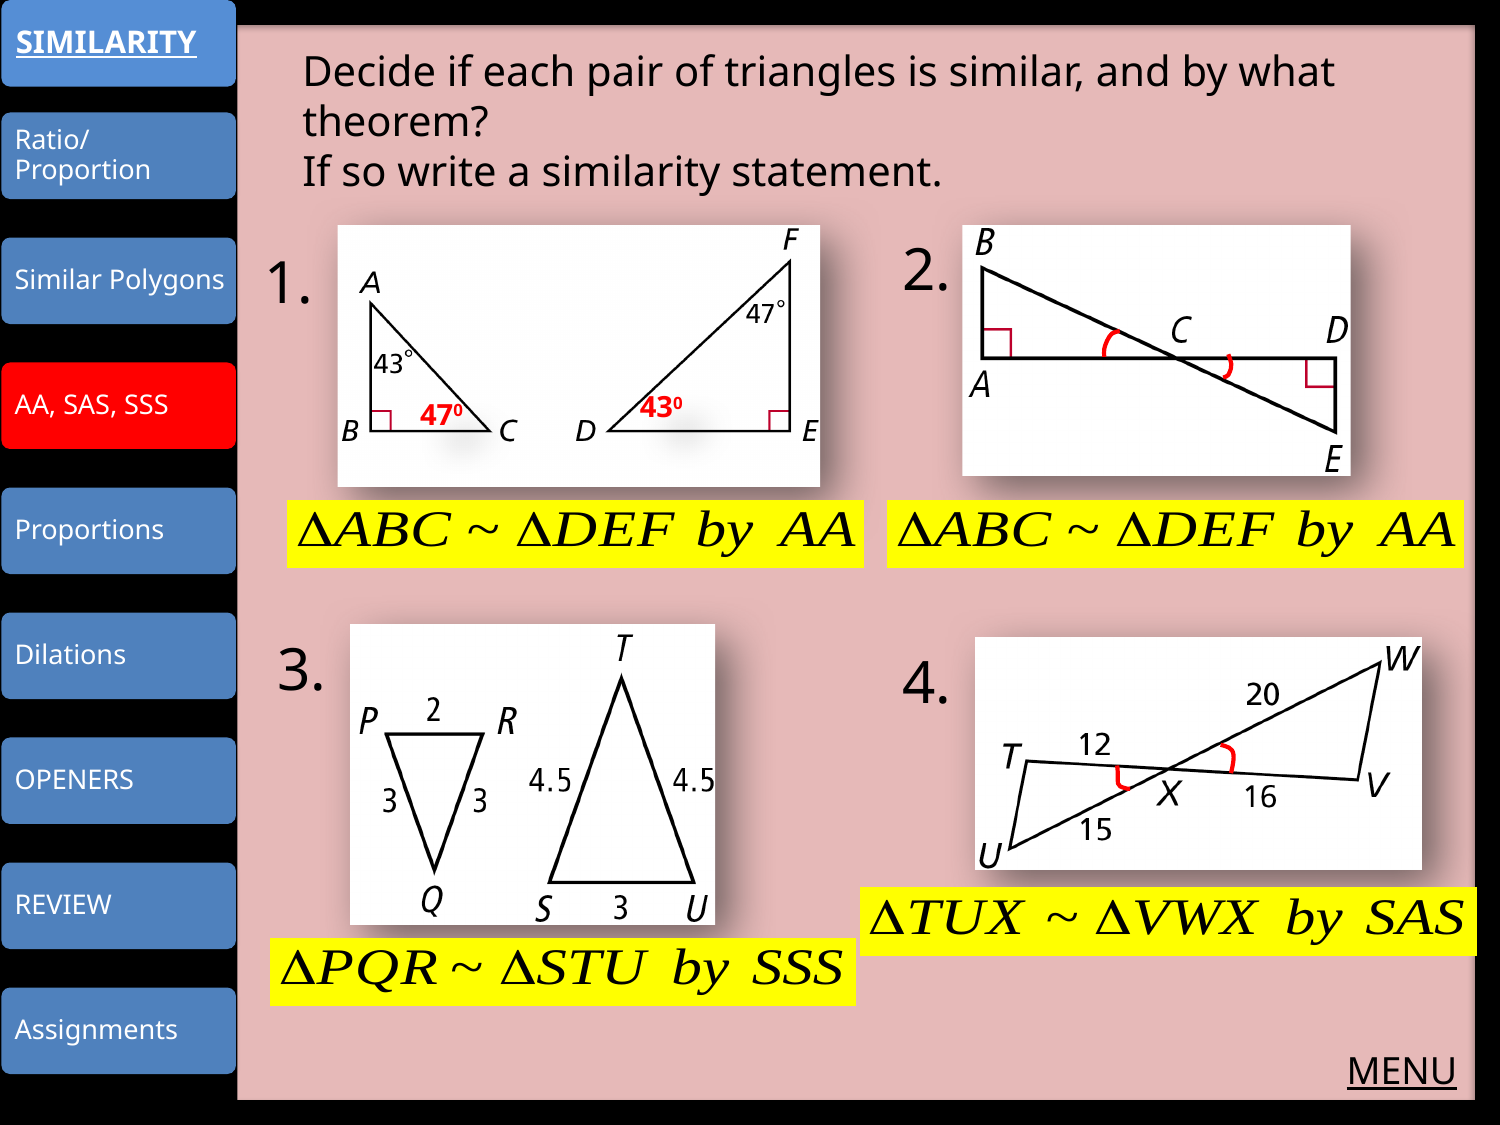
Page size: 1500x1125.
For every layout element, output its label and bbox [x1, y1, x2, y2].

text_box [287, 499, 865, 569]
text_box [269, 937, 857, 1006]
text_box [859, 887, 1477, 956]
text_box [238, 0, 1500, 1125]
text_box [0, 0, 238, 1125]
text_box [887, 499, 1465, 569]
